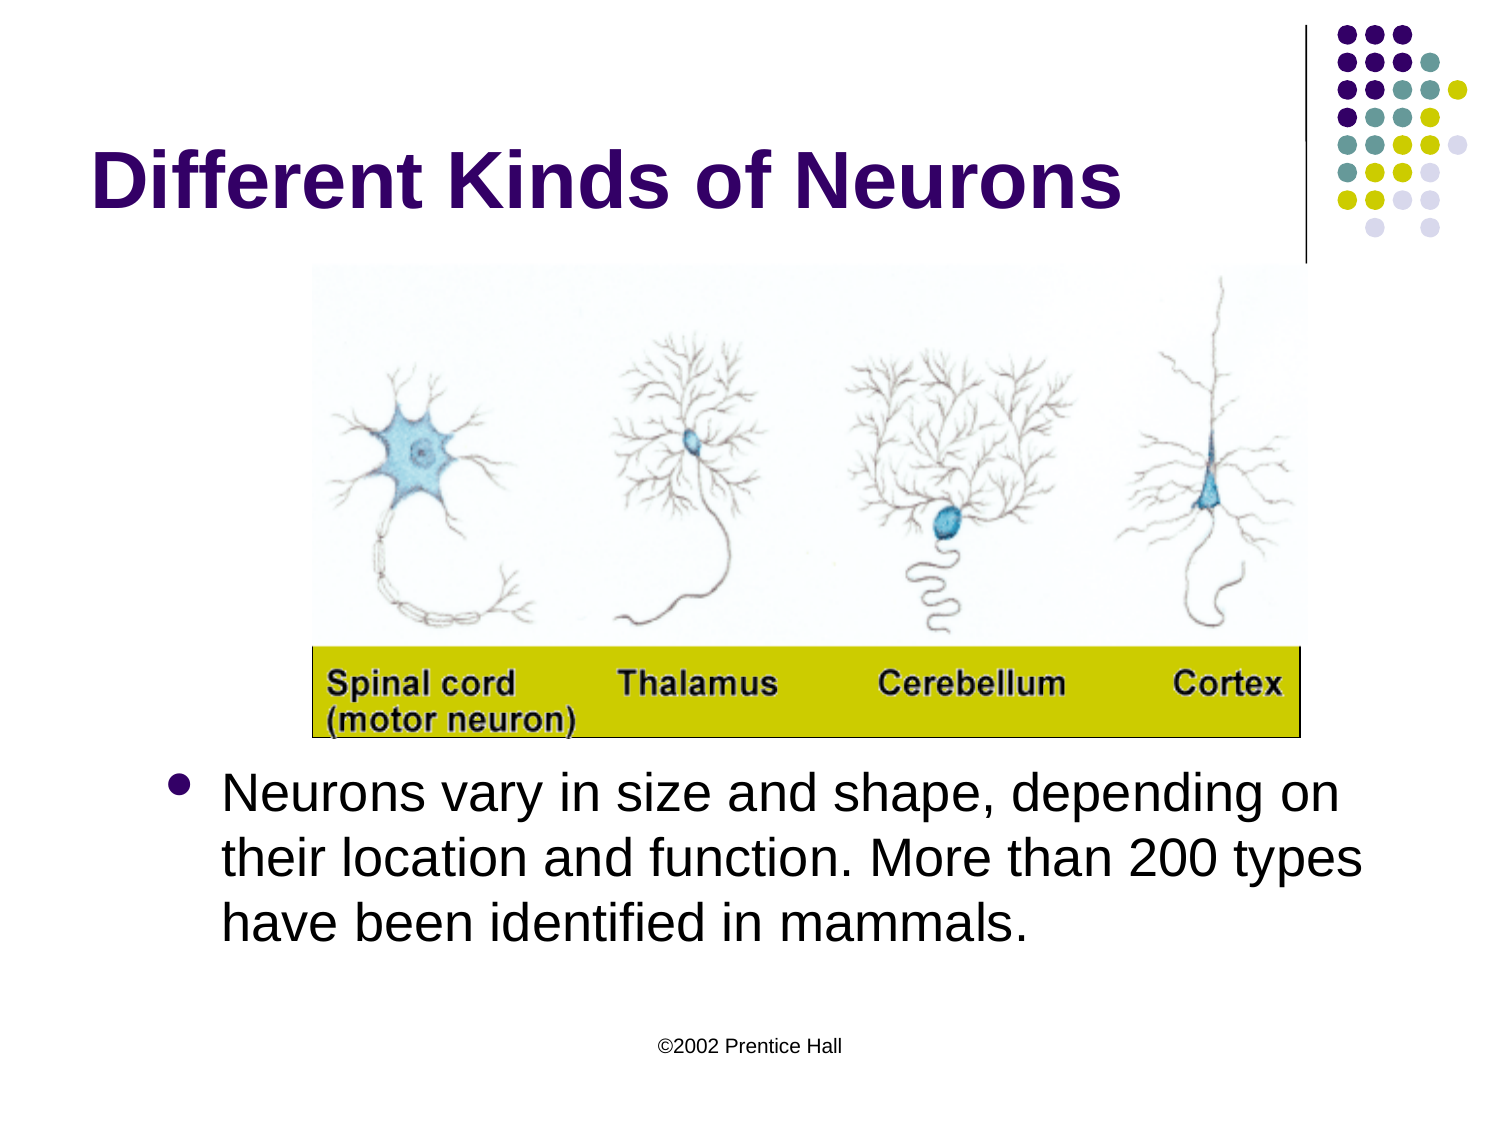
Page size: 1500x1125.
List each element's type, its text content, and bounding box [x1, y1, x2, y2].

list Neurons vary in size and shape, depending on their location and function. More than 200 types have been identified in mammals. [150, 750, 1450, 1025]
title Different Kinds of Neurons [75, 20, 1313, 233]
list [312, 262, 1308, 740]
footer ©2002 Prentice Hall [512, 1025, 988, 1100]
